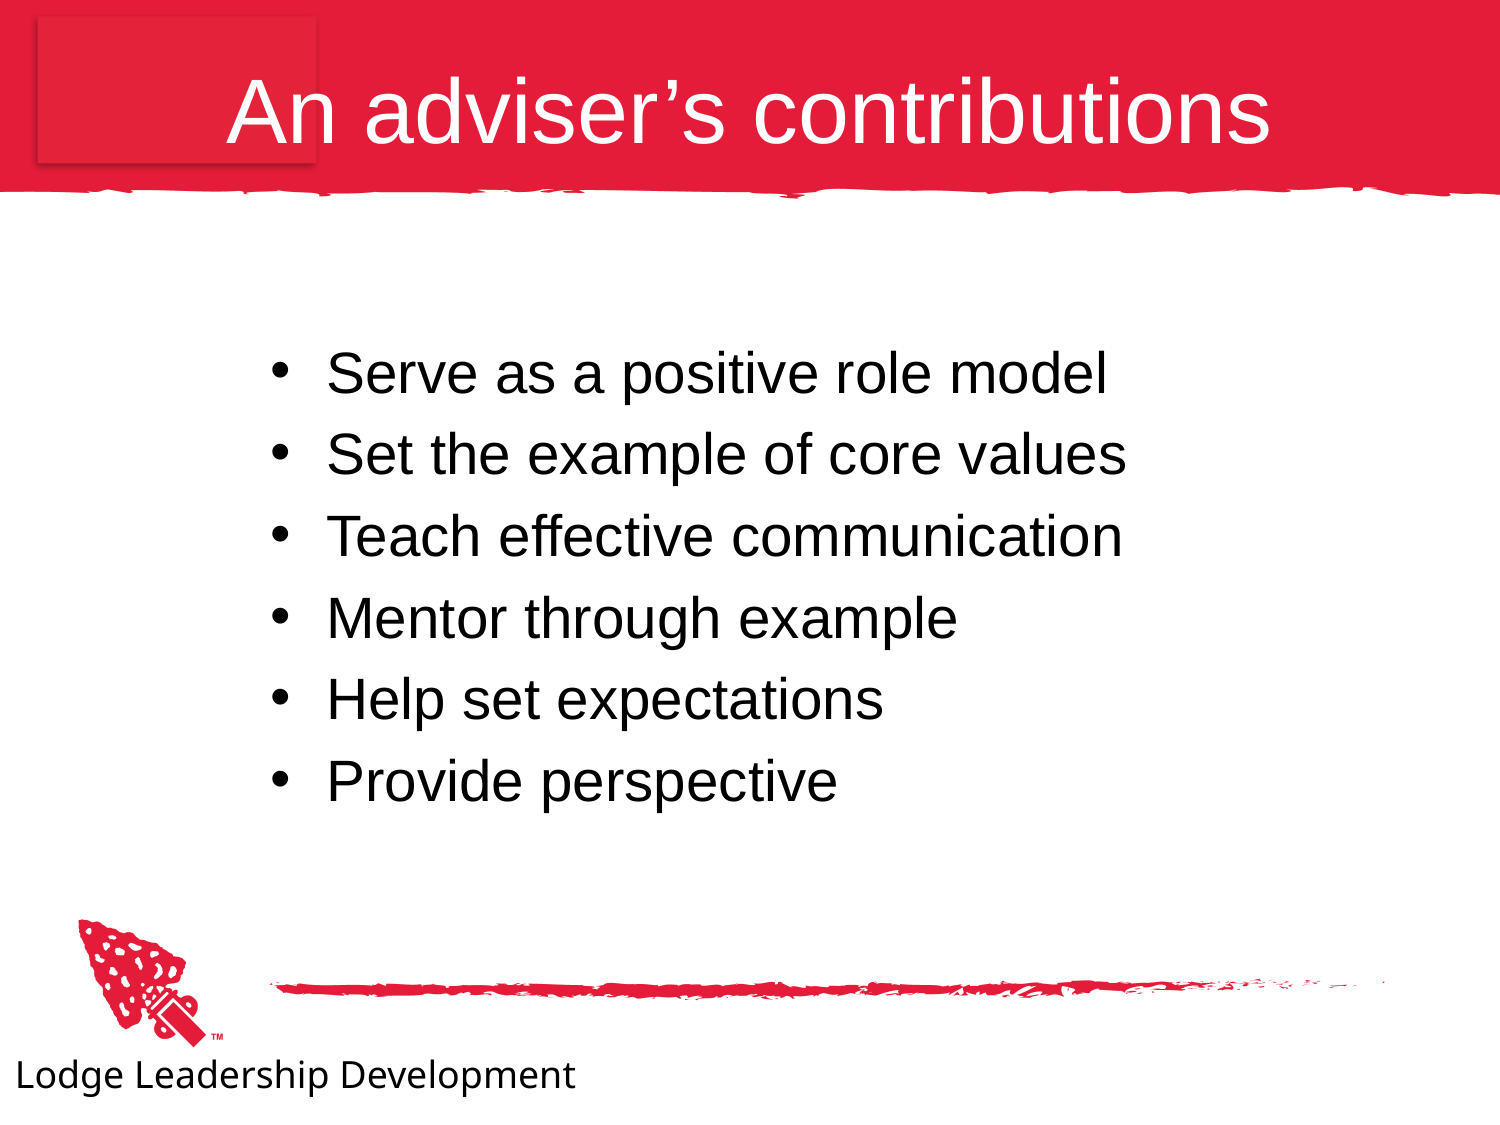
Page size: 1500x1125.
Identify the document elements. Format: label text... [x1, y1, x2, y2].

text_box Lodge Leadership Development [0, 1043, 1500, 1125]
title An adviser’s contributions [75, 45, 1425, 168]
picture [0, 0, 1500, 1043]
list Serve as a positive role model Set the example of core values Teach effective communication Mentor through example Help set expectations Provide perspective [255, 327, 1446, 877]
